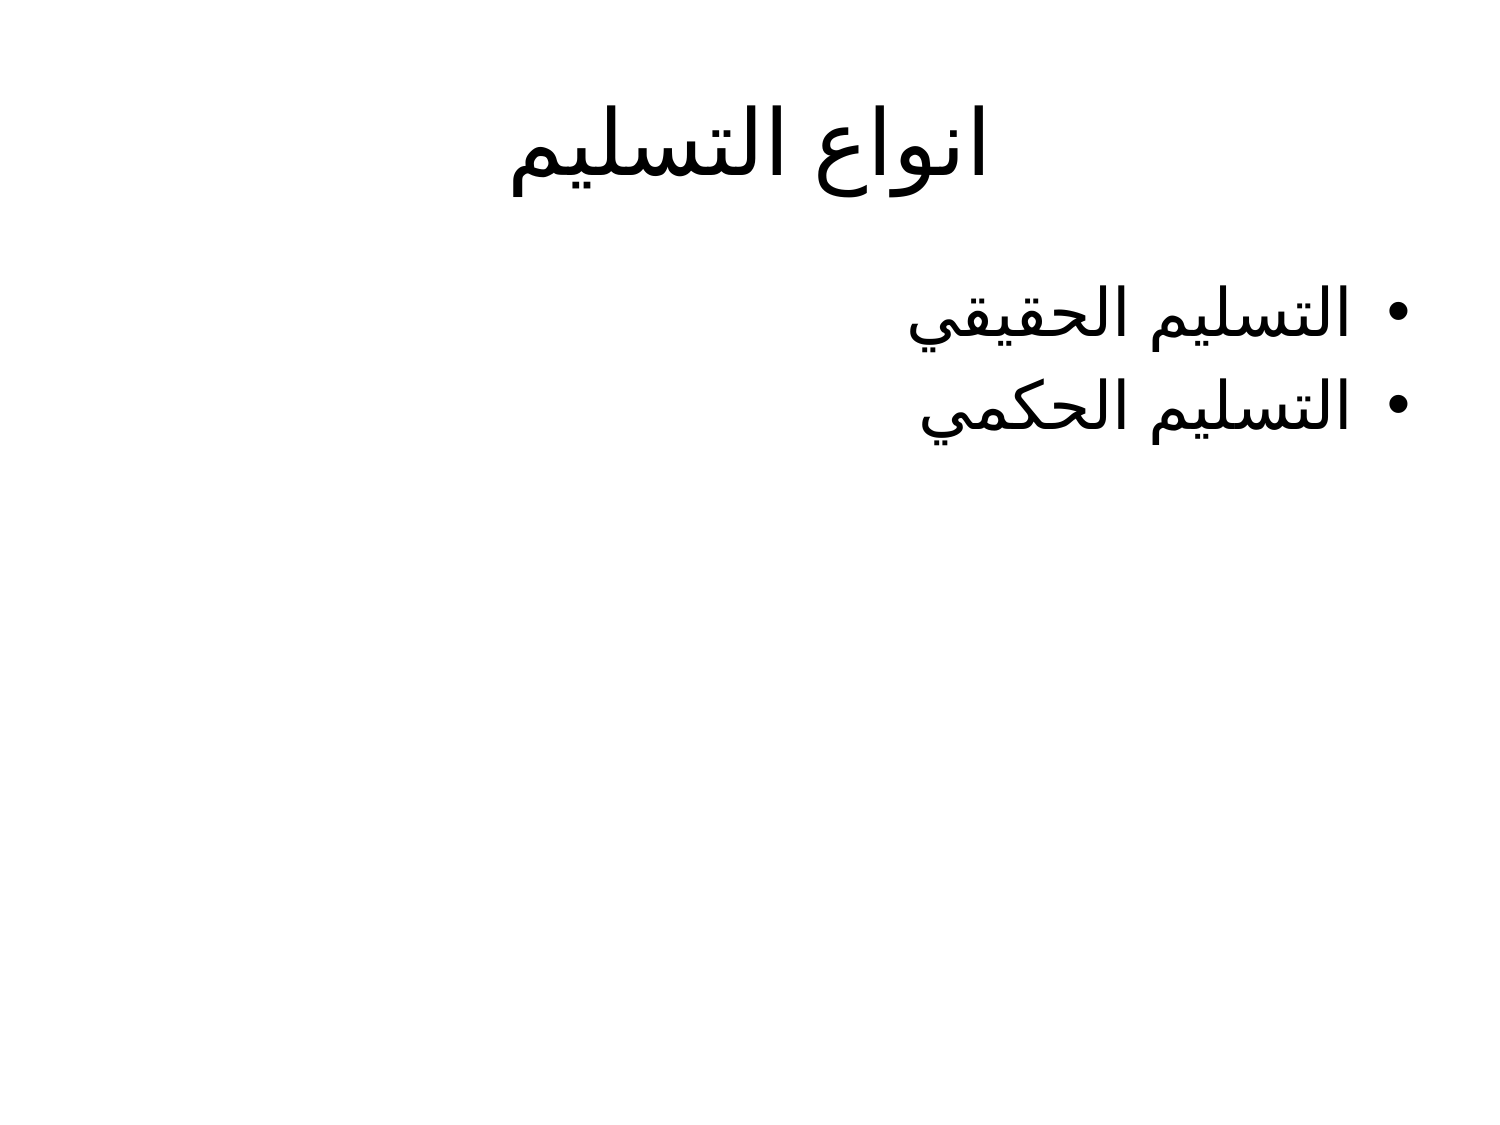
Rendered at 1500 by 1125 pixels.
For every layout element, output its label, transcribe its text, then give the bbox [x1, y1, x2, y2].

title انواع التسليم [75, 45, 1425, 233]
list التسليم الحقيقي التسليم الحكمي [75, 262, 1425, 1005]
